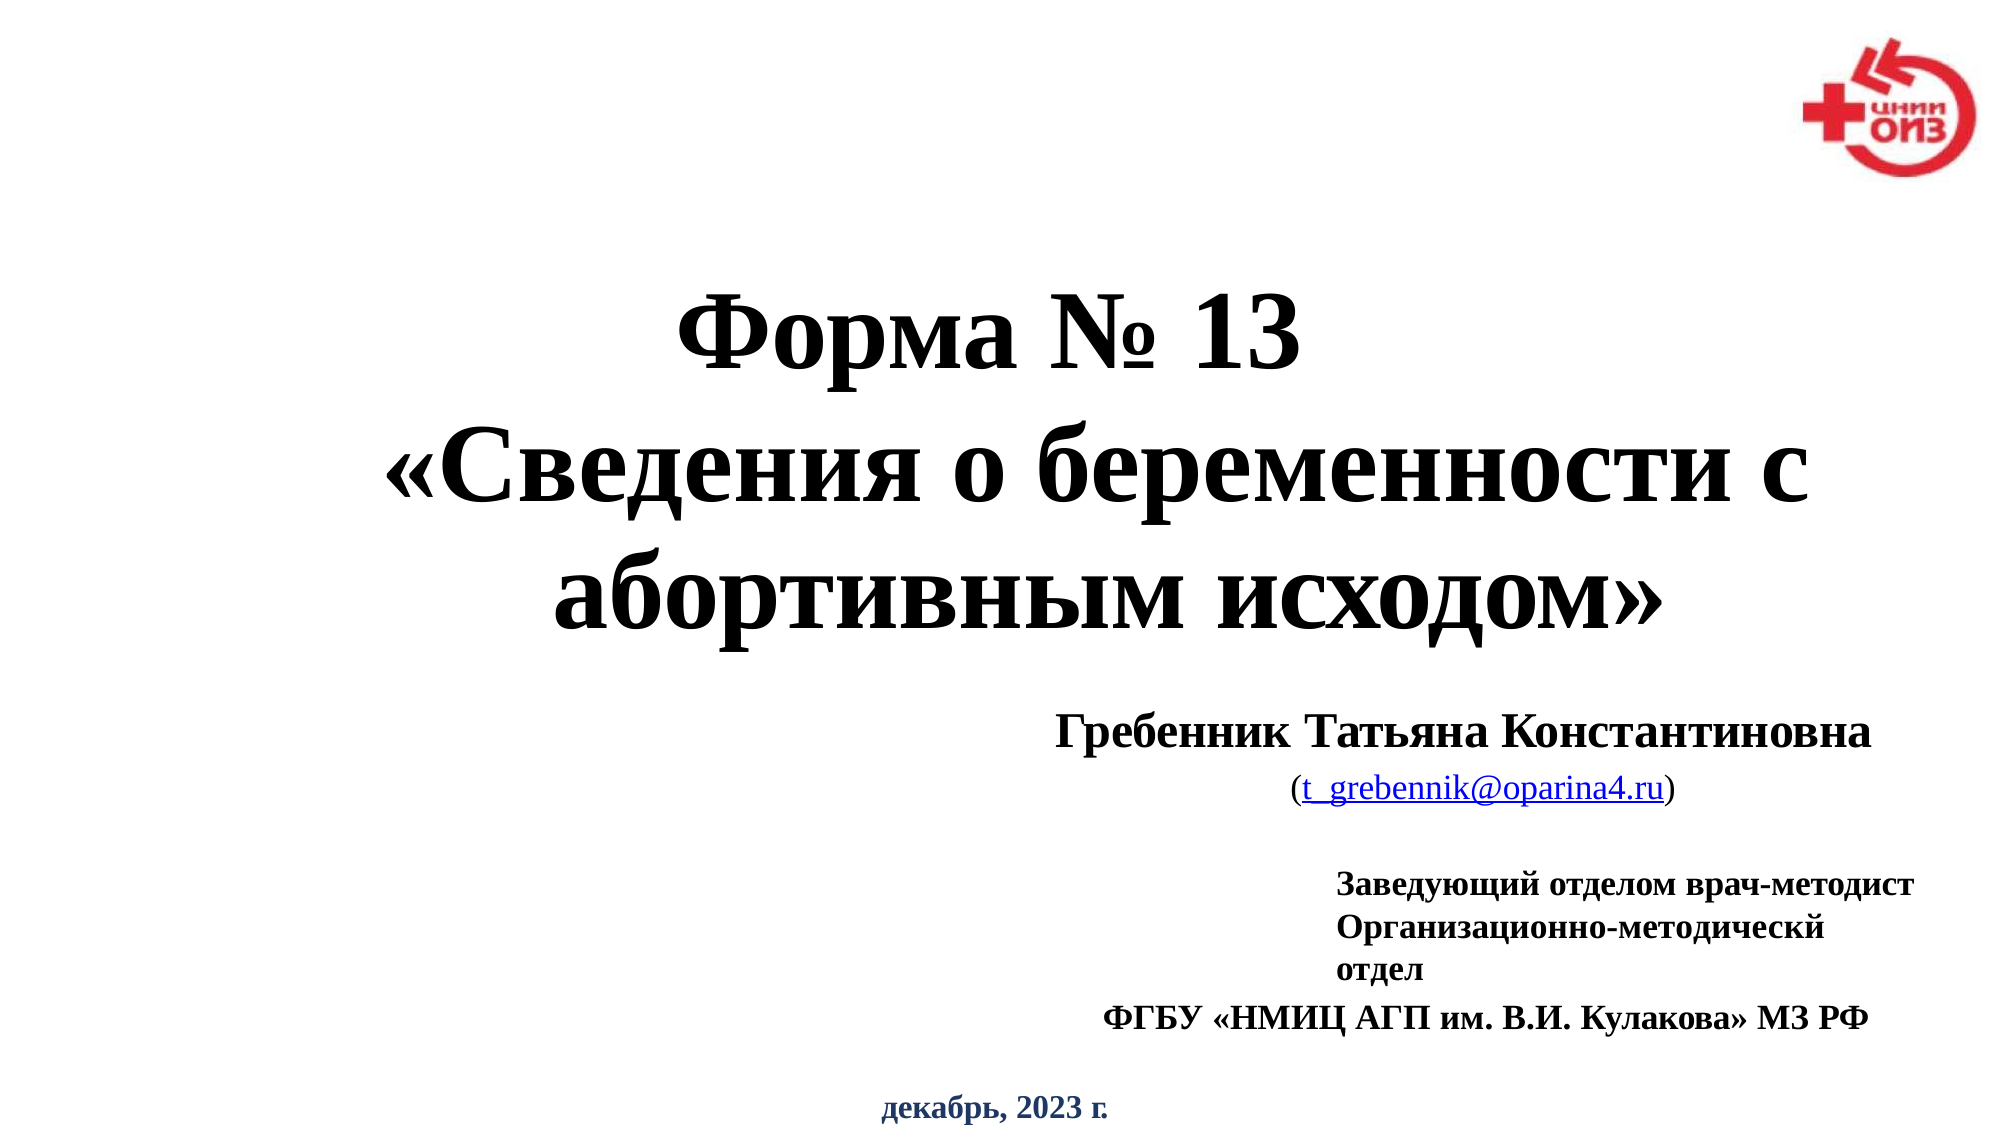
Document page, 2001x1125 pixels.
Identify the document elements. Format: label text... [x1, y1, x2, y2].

text_box Гребенник Татьяна Константиновна (t_grebennik@oparina4.ru) Заведующий отделом врач-методист Организационно-методическй отдел ФГБУ «НМИЦ АГП им. В.И. Кулакова» МЗ РФ декабрь, 2023 г. [879, 685, 1922, 1125]
title Форма № 13 «Сведения о беременности с абортивным исходом» [375, 258, 1816, 652]
picture [1789, 30, 1983, 184]
